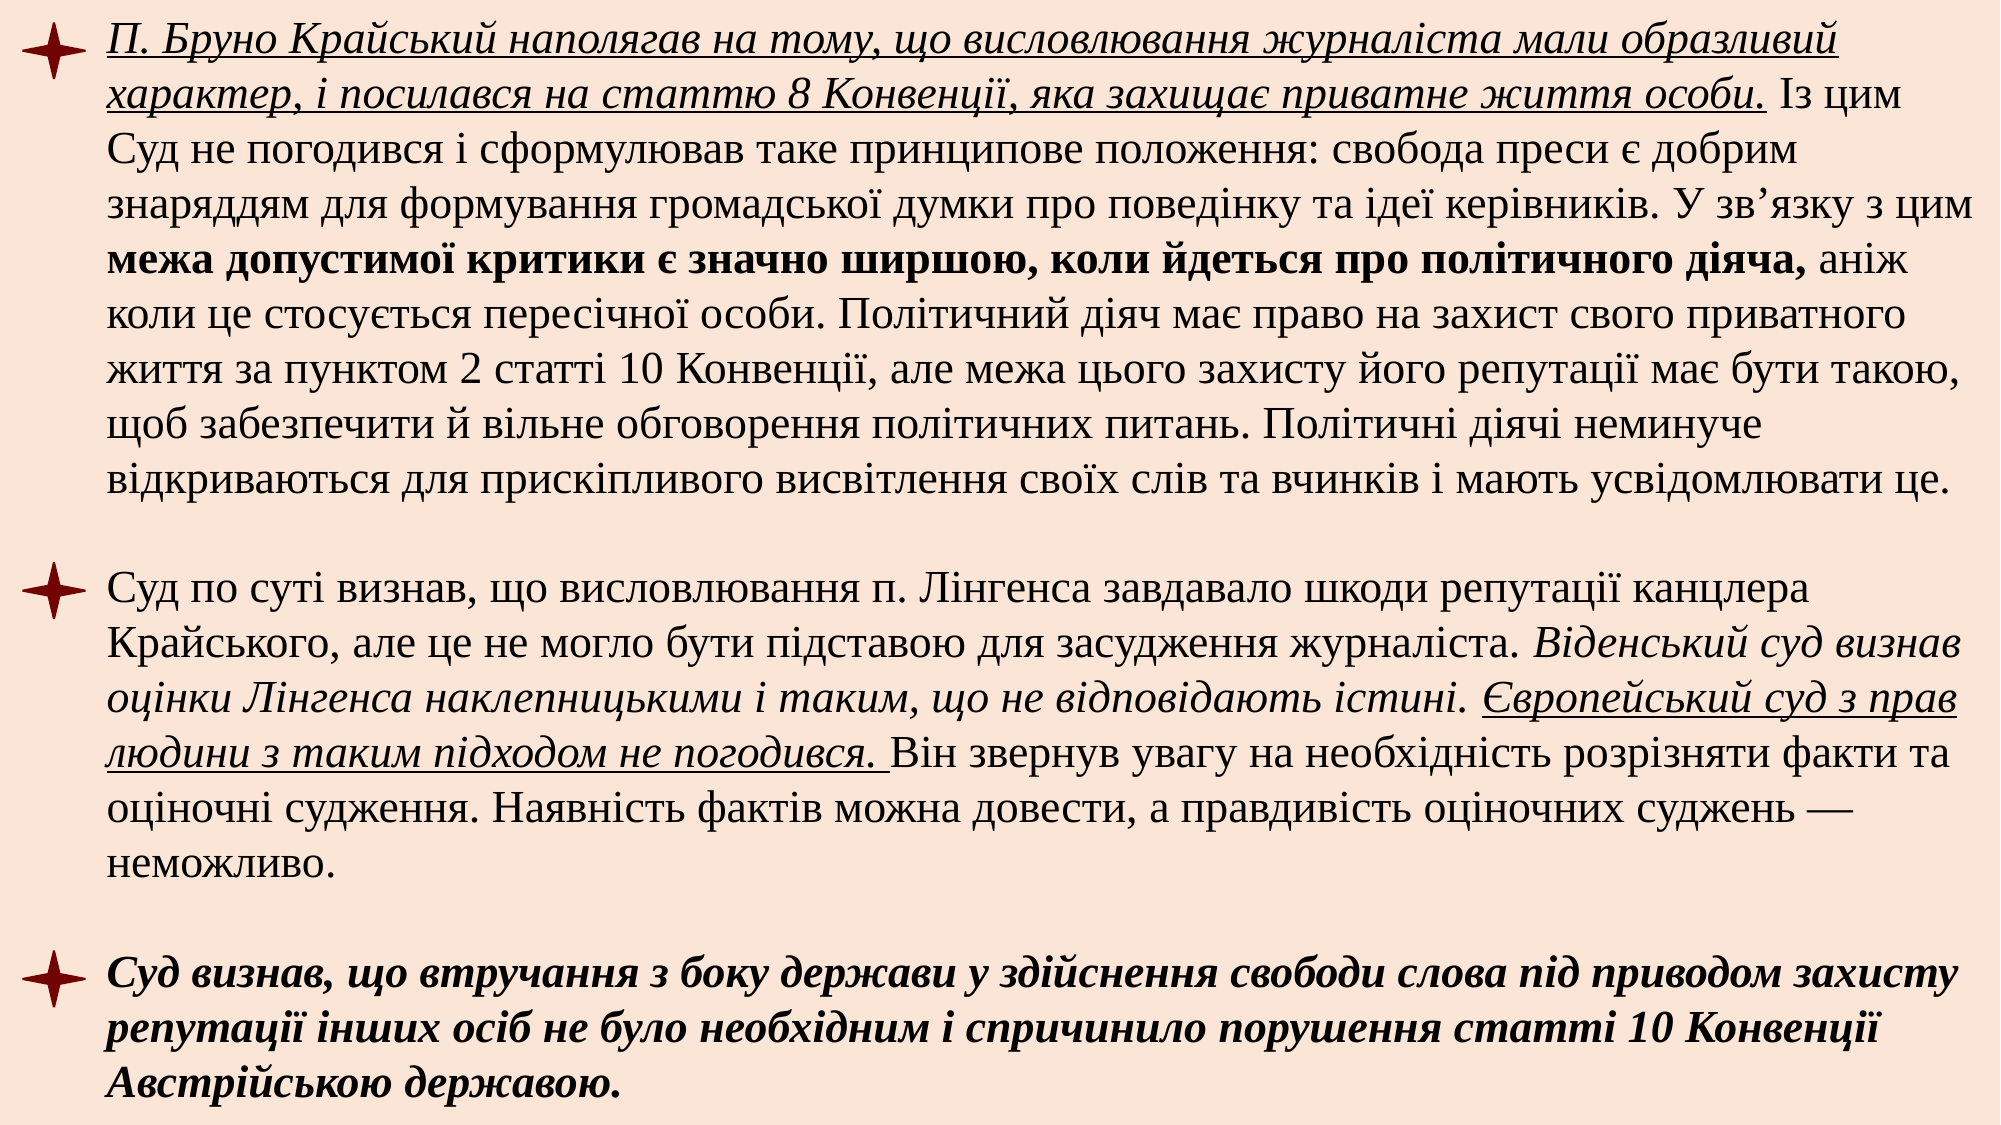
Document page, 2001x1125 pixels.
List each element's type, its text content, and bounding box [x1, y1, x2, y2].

text_box [22, 22, 86, 80]
text_box [22, 950, 86, 1008]
text_box П. Бруно Крайський наполягав на тому, що висловлювання журналіста мали образливий характер, і посилався на статтю 8 Конвенції, яка захищає приватне життя особи. Із цим Суд не погодився і сформулював таке принципове положення: свобода преси є добрим знаряддям для формування громадської думки про поведінку та ідеї керівників. У зв’язку з цим межа допустимої критики є значно ширшою, коли йдеться про політичного діяча, аніж коли це стосується пересічної особи. Політичний діяч має право на захист свого приватного життя за пунктом 2 статті 10 Конвенції, але межа цього захисту його репутації має бути такою, щоб забезпечити й вільне обговорення політичних питань. Політичні діячі неминуче відкриваються для прискіпливого висвітлення своїх слів та вчинків і мають усвідомлювати це. Суд по суті визнав, що висловлювання п. Лінгенса завдавало шкоди репутації канцлера Крайського, але це не могло бути підставою для засудження журналіста. Віденський суд визнав оцінки Лінгенса наклепницькими і таким, що не відповідають істині. Європейський суд з прав людини з таким підходом не погодився. Він звернув увагу на необхідність розрізняти факти та оціночні судження. Наявність фактів можна довести, а правдивість оціночних суджень — неможливо. Суд визнав, що втручання з боку держави у здійснення свободи слова під приводом захисту репутації інших осіб не було необхідним і спричинило порушення статті 10 Конвенції Австрійською державою. [91, 0, 2000, 1125]
text_box [22, 562, 86, 620]
